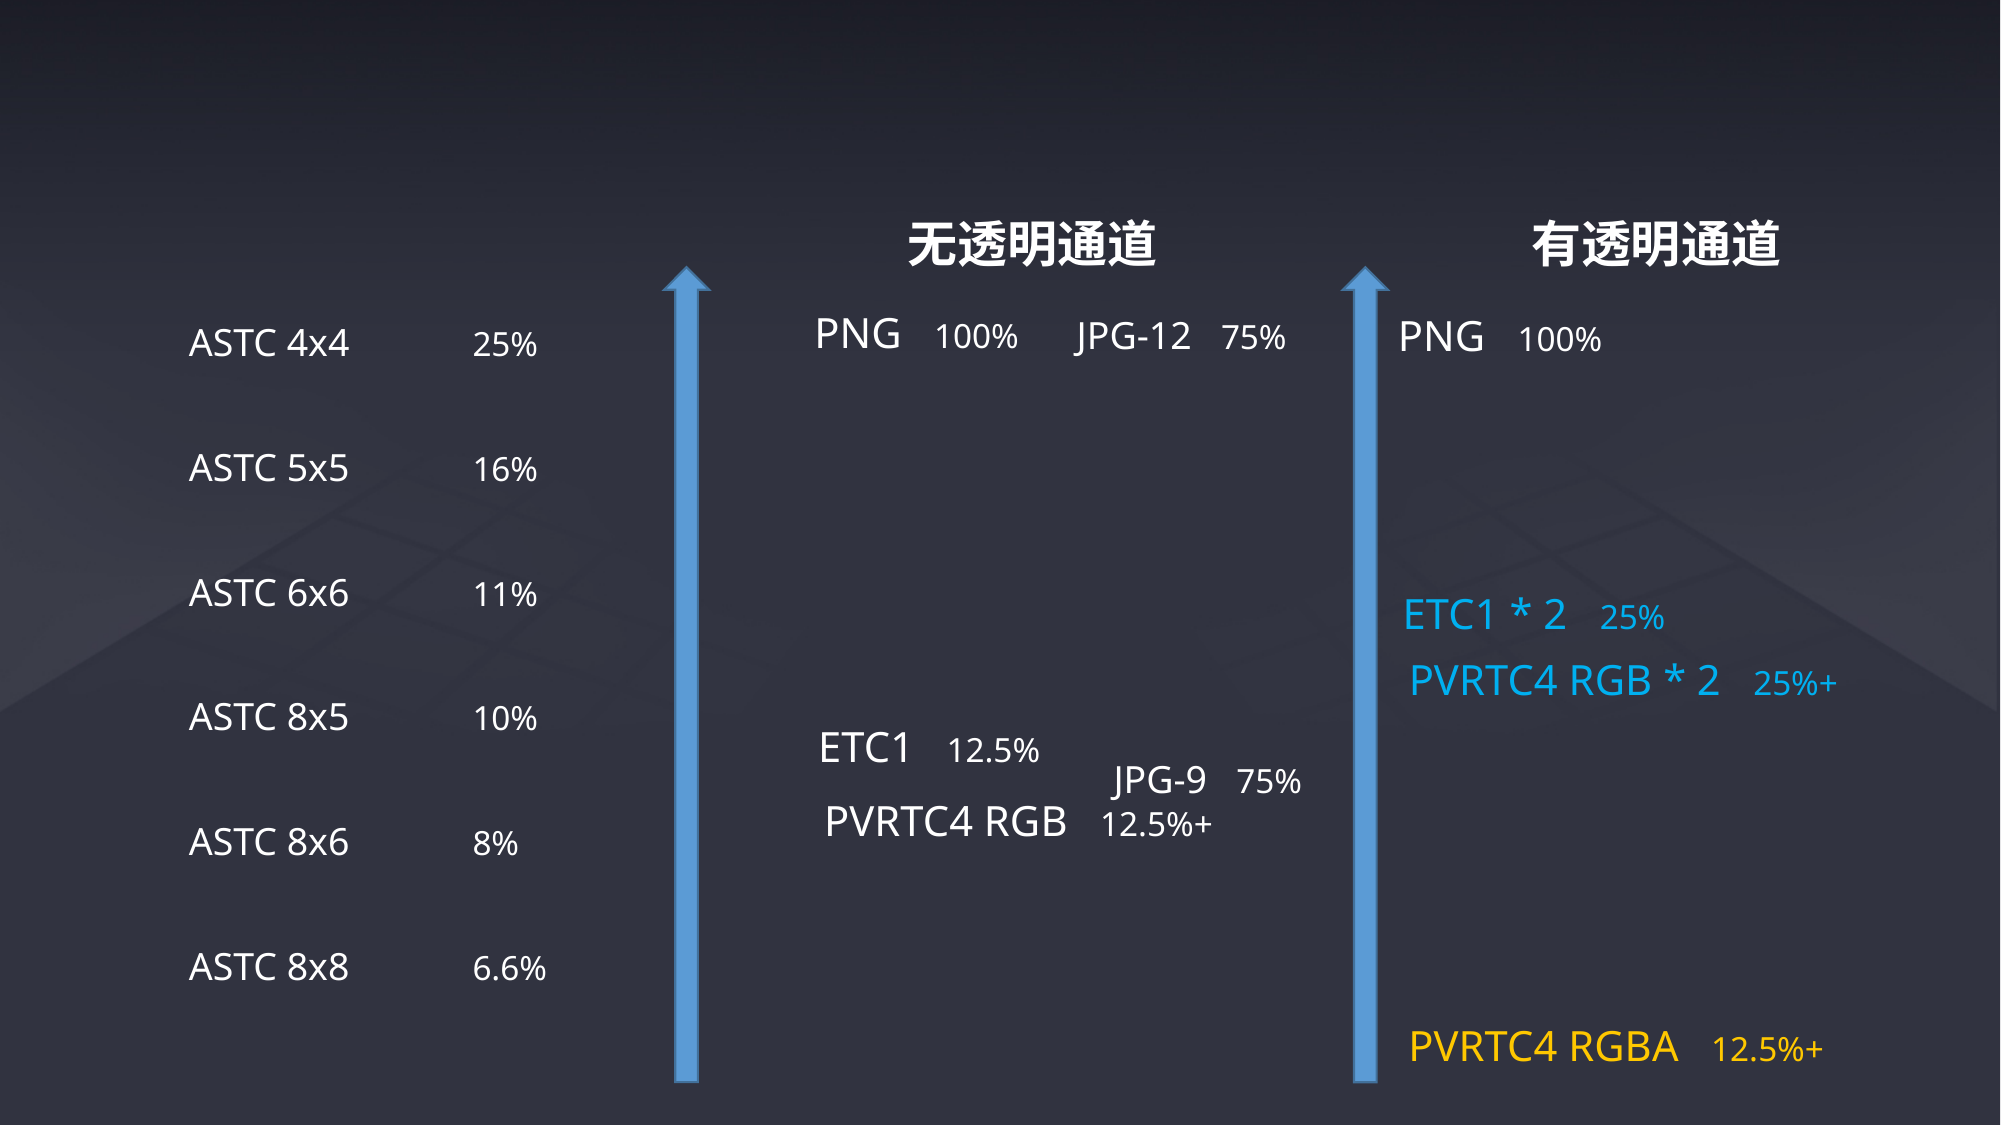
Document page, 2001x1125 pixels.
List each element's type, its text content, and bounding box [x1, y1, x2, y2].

picture [0, 0, 2001, 1125]
text_box ETC1 * 2 25% [1395, 580, 1674, 646]
text_box 有透明通道 [1452, 204, 1860, 280]
text_box PVRTC4 RGBA 12.5%+ [1400, 1012, 1832, 1078]
text_box PVRTC4 RGB 12.5%+ [816, 787, 1221, 852]
text_box PNG 100% [806, 299, 1027, 365]
text_box JPG-9 75% [1106, 748, 1310, 809]
text_box ASTC 4x4 25% ASTC 5x5 16% ASTC 6x6 11% ASTC 8x5 10% ASTC 8x6 8% ASTC 8x8 6.6% [106, 261, 741, 996]
text_box PVRTC4 RGB * 2 25%+ [1401, 646, 1846, 712]
text_box JPG-12 75% [1069, 304, 1295, 365]
text_box 无透明通道 [829, 204, 1236, 280]
text_box [663, 267, 710, 1083]
text_box [1342, 267, 1388, 1083]
text_box ETC1 12.5% [810, 713, 1049, 779]
text_box PNG 100% [1390, 301, 1611, 367]
